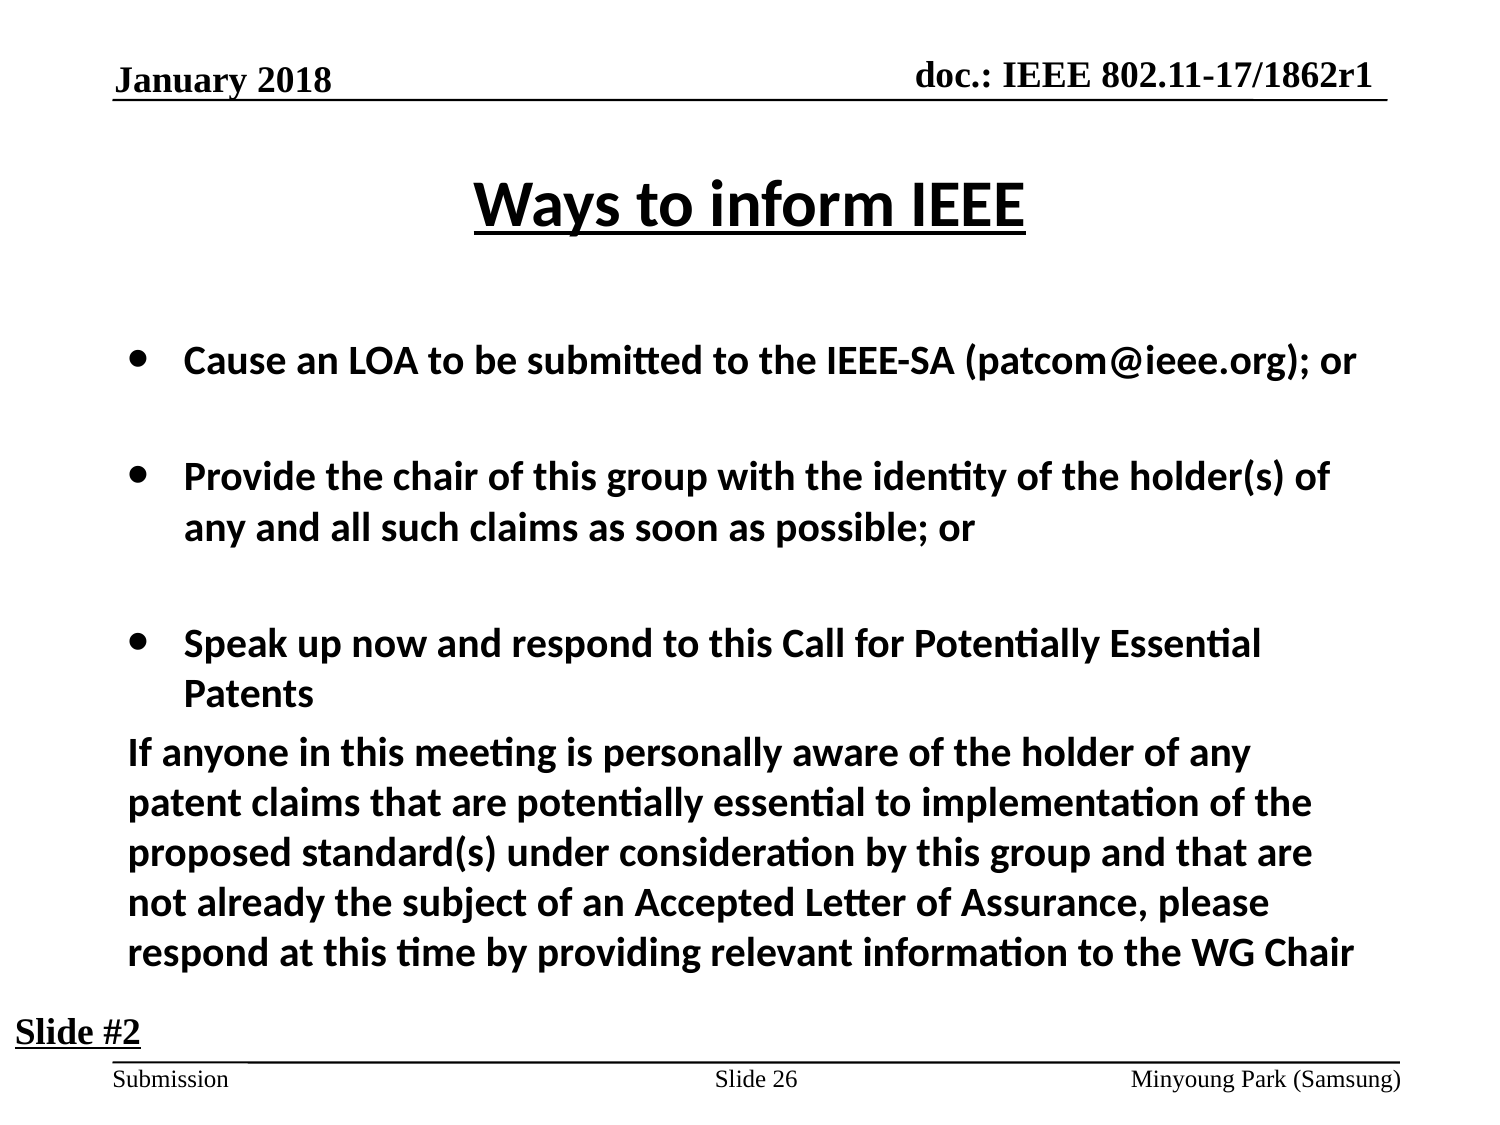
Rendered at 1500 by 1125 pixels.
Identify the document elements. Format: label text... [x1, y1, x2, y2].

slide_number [114, 54, 335, 101]
footer Minyoung Park (Samsung) [949, 1061, 1402, 1093]
text_box Slide #2 [0, 999, 157, 1060]
title Ways to inform IEEE [112, 112, 1388, 288]
slide_number Slide 26 [712, 1061, 800, 1093]
list Cause an LOA to be submitted to the IEEE-SA (patcom@ieee.org); or Provide the chair of this group with the identity of the holder(s) of any and all such claims as soon as possible; or Speak up now and respond to this Call for Potentially Essential Patents If anyone in this meeting is personally aware of the holder of any patent claims that are potentially essential to implementation of the proposed standard(s) under consideration by this group and that are not already the subject of an Accepted Letter of Assurance, please respond at this time by providing relevant information to the WG Chair [112, 324, 1388, 1000]
